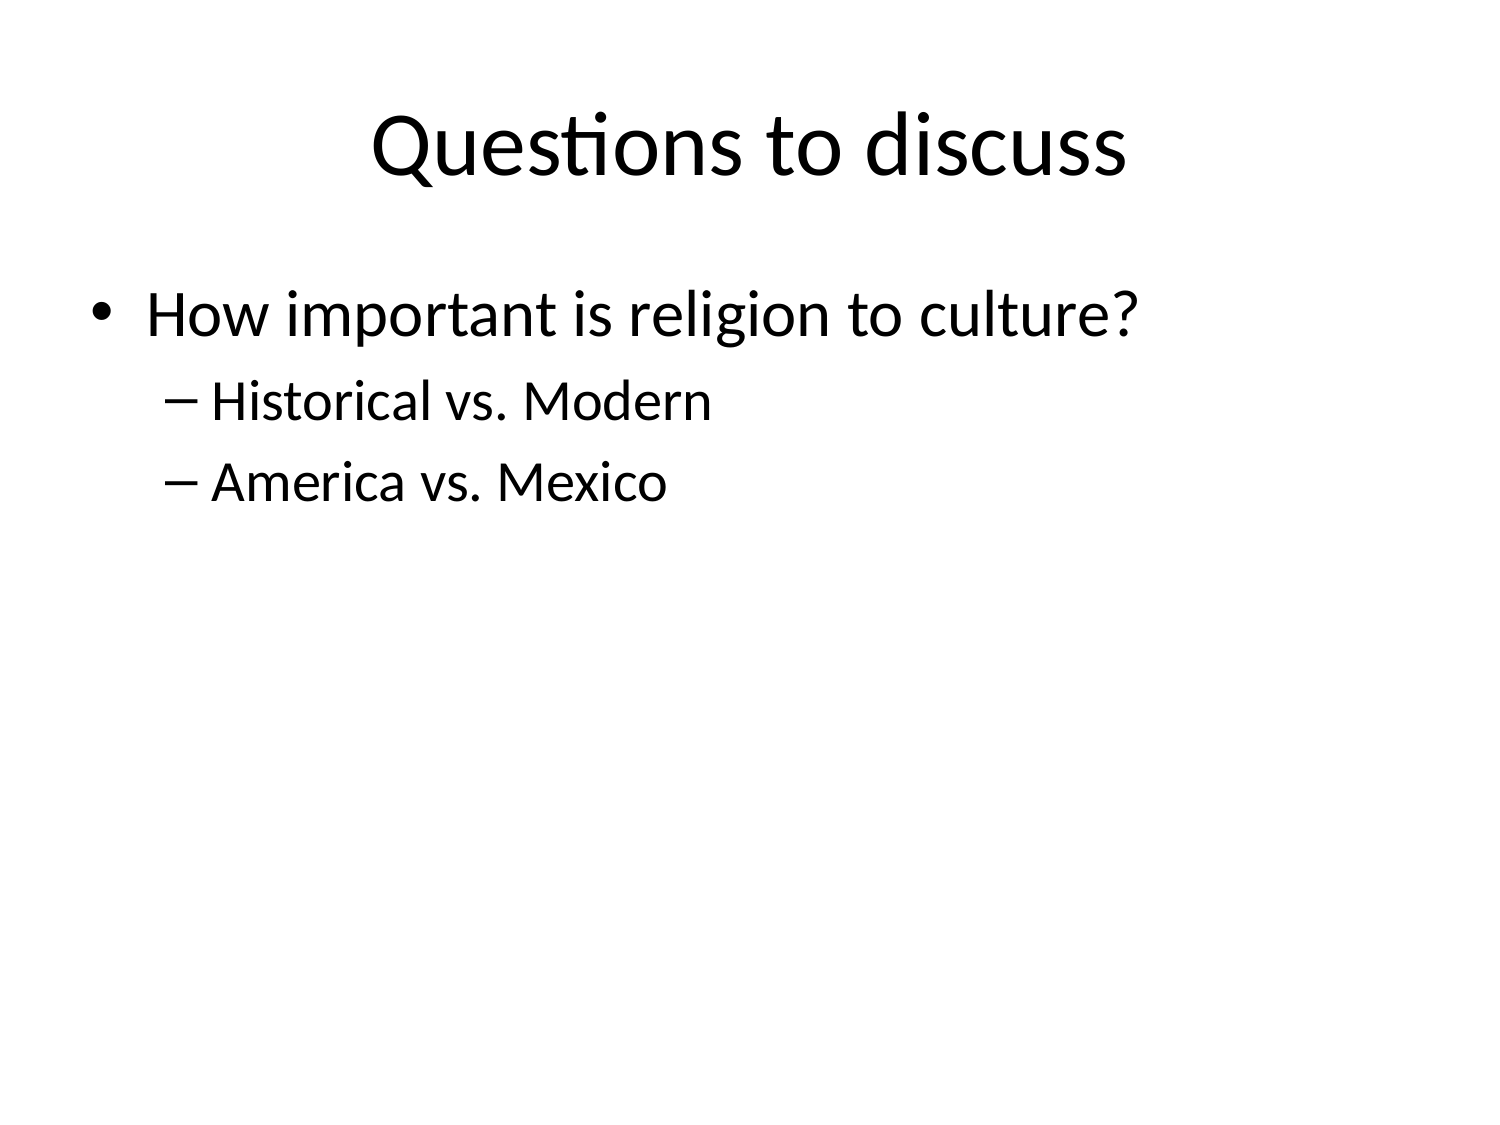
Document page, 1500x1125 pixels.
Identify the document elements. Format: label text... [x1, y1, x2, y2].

list How important is religion to culture? Historical vs. Modern America vs. Mexico [75, 262, 1425, 1005]
title Questions to discuss [75, 45, 1425, 233]
